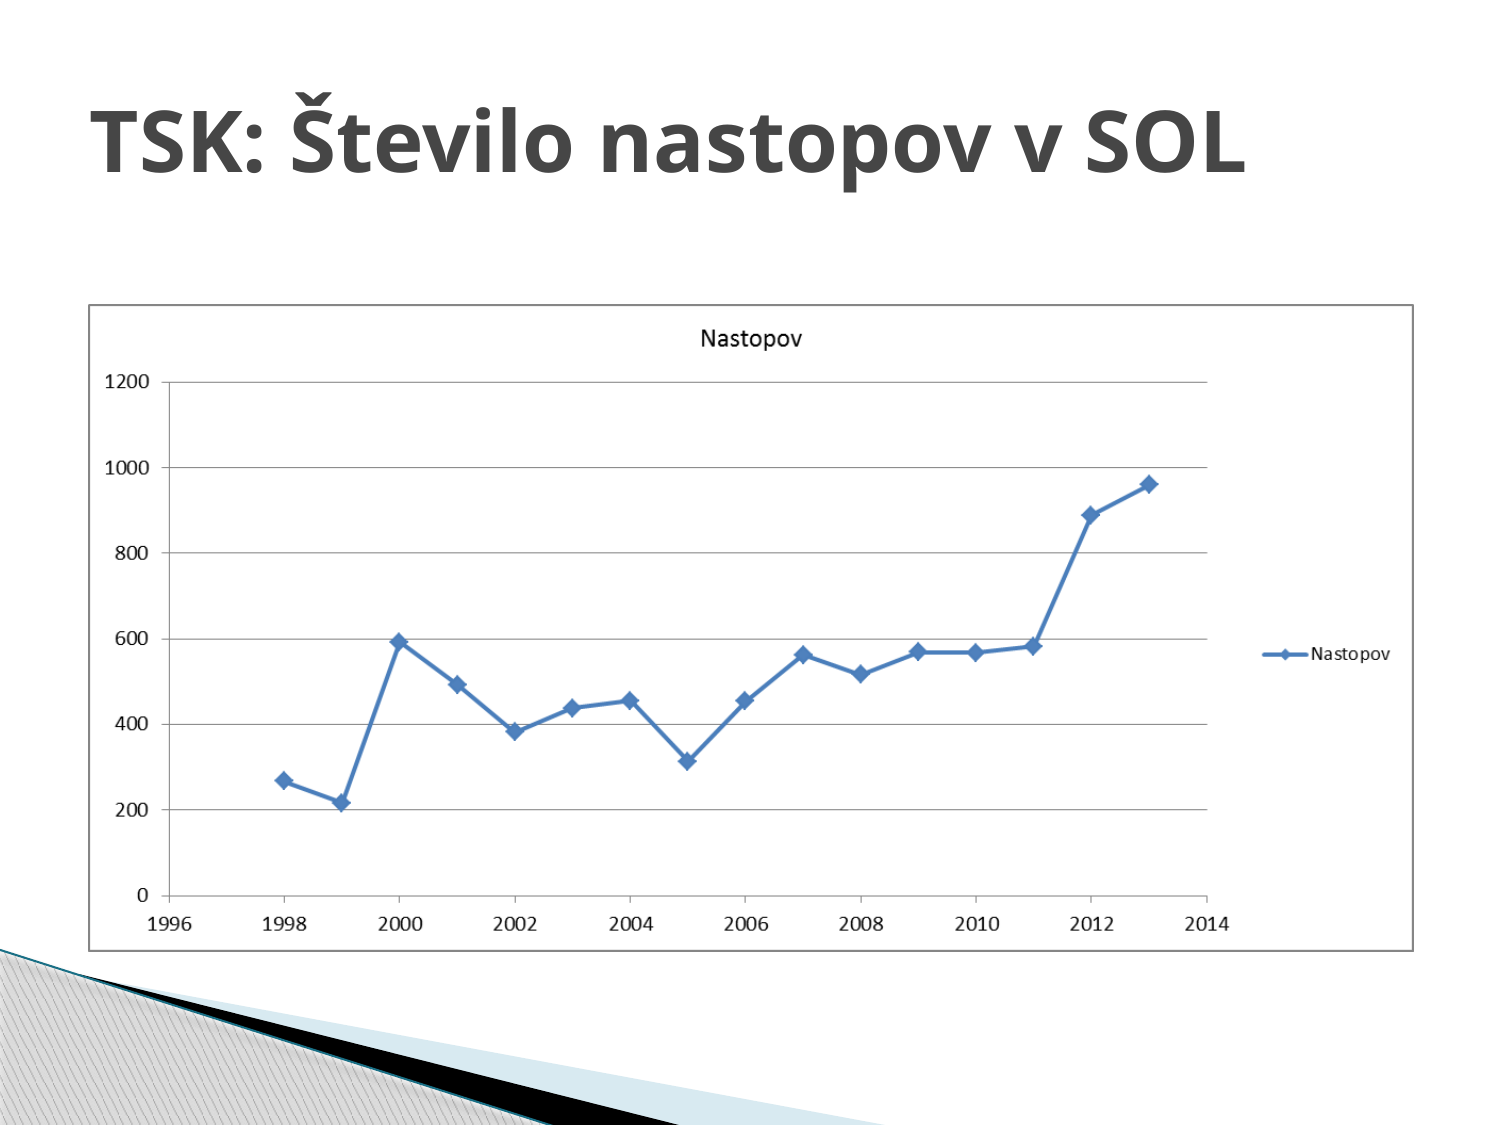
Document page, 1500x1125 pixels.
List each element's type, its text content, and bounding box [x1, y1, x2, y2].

picture [88, 304, 1414, 952]
title TSK: Število nastopov v SOL [75, 45, 1425, 233]
